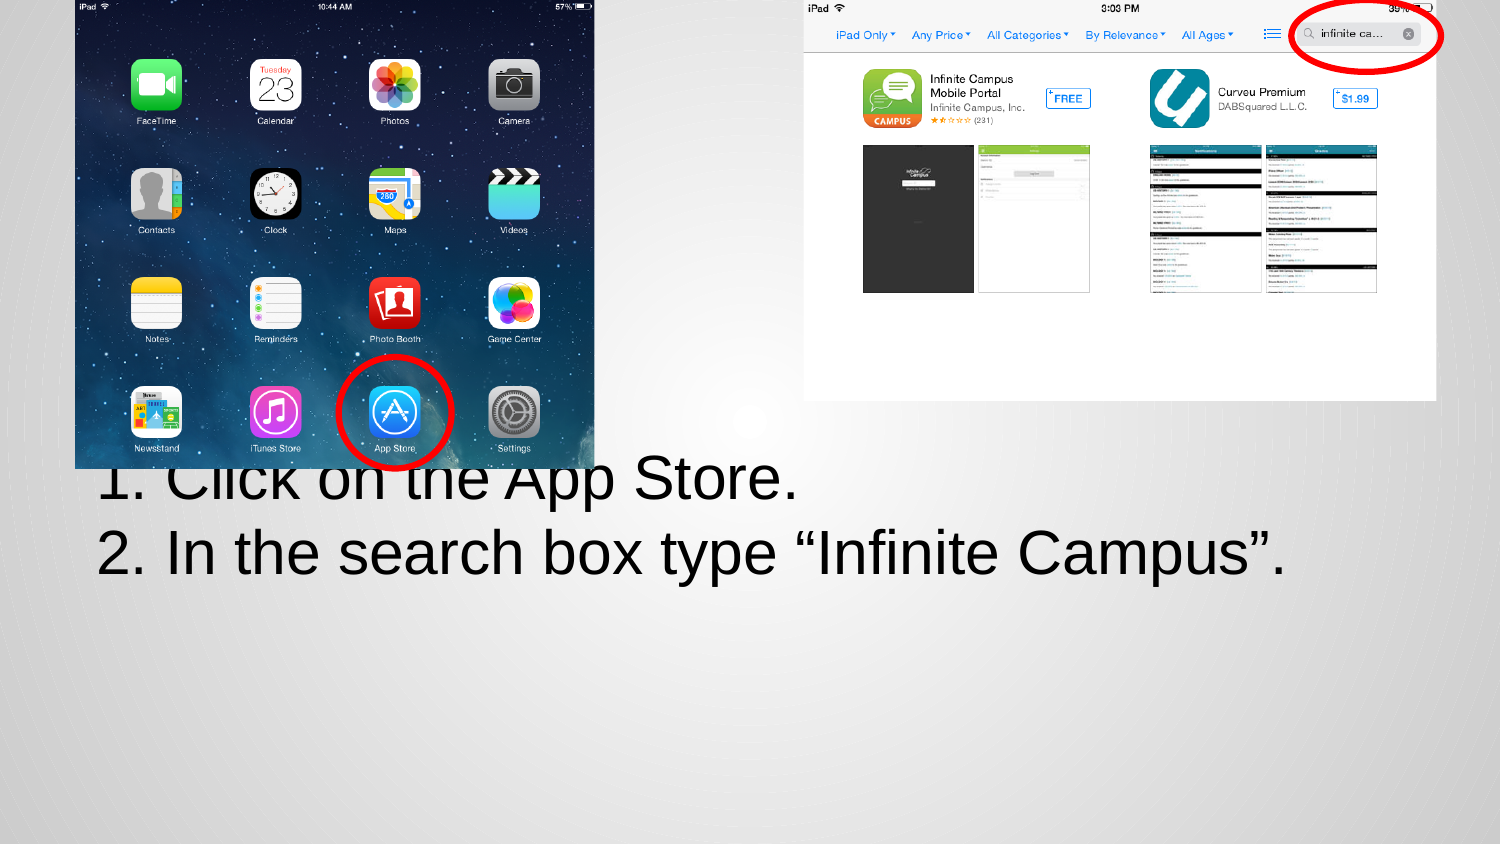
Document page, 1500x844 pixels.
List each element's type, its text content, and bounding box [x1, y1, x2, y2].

picture [74, 0, 595, 469]
picture [803, 0, 1437, 401]
list Click on the App Store. In the search box type “Infinite Campus”. [75, 196, 1425, 808]
